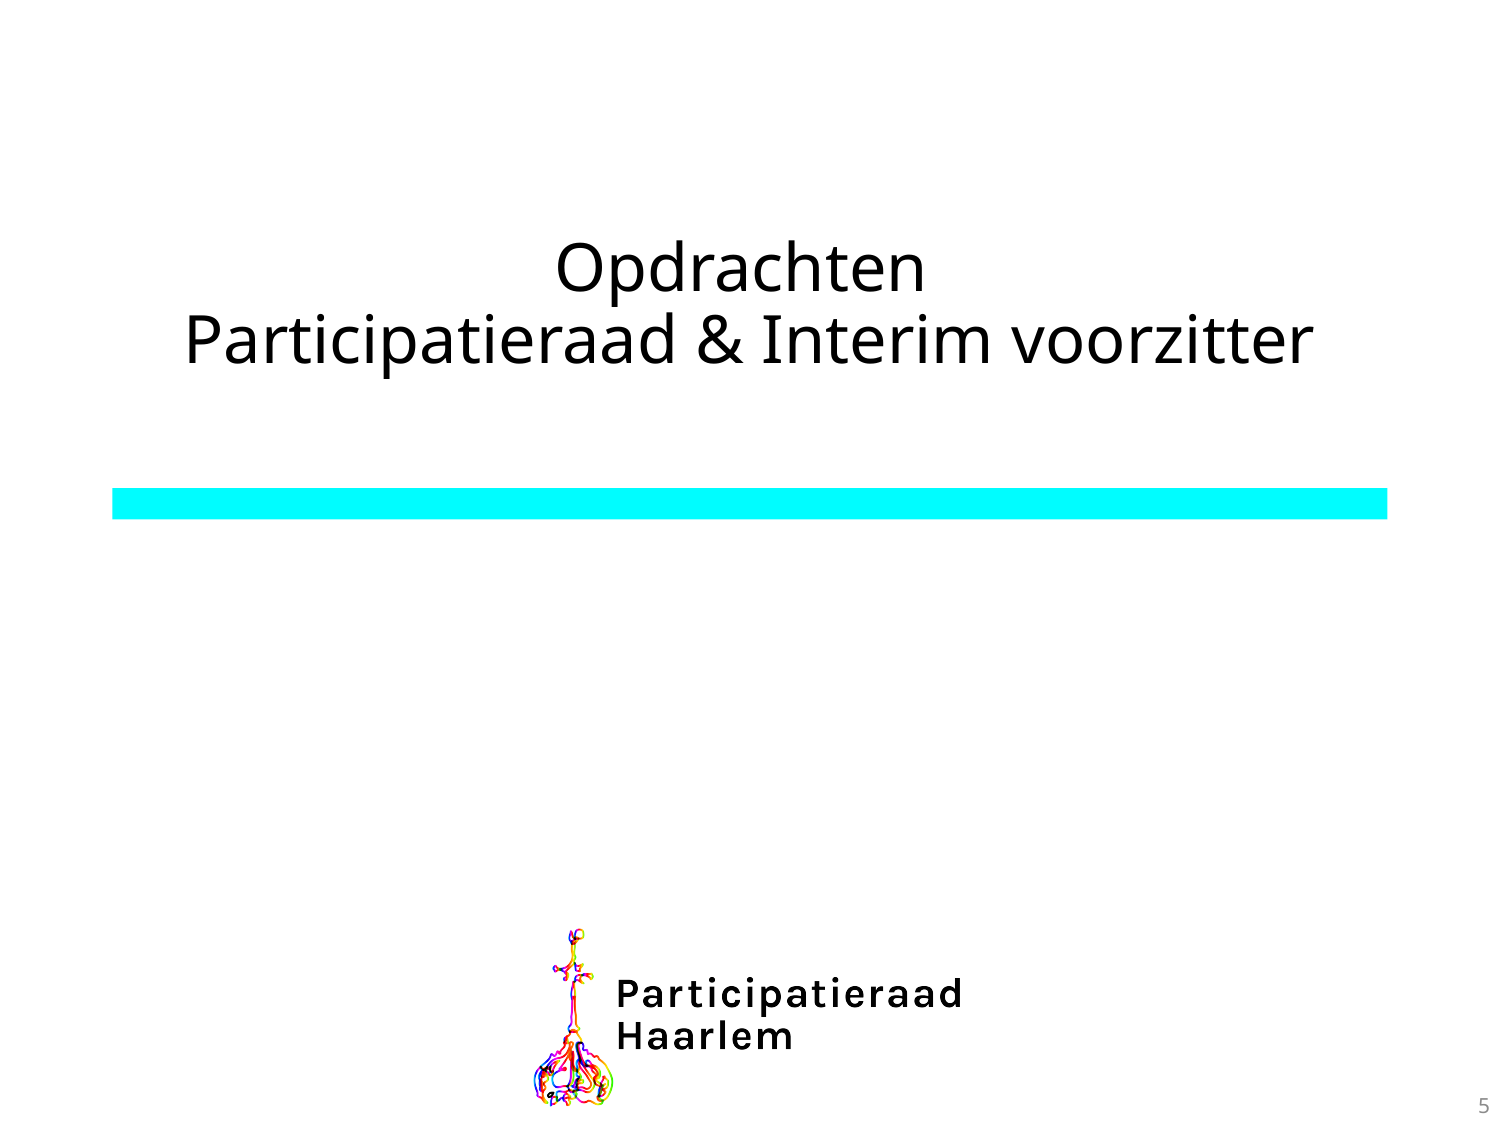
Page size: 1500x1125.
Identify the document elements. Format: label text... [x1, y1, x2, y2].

slide_number 5 [1167, 1077, 1500, 1125]
picture [525, 922, 975, 1113]
title Opdrachten Participatieraad & Interim voorzitter [112, 184, 1388, 386]
